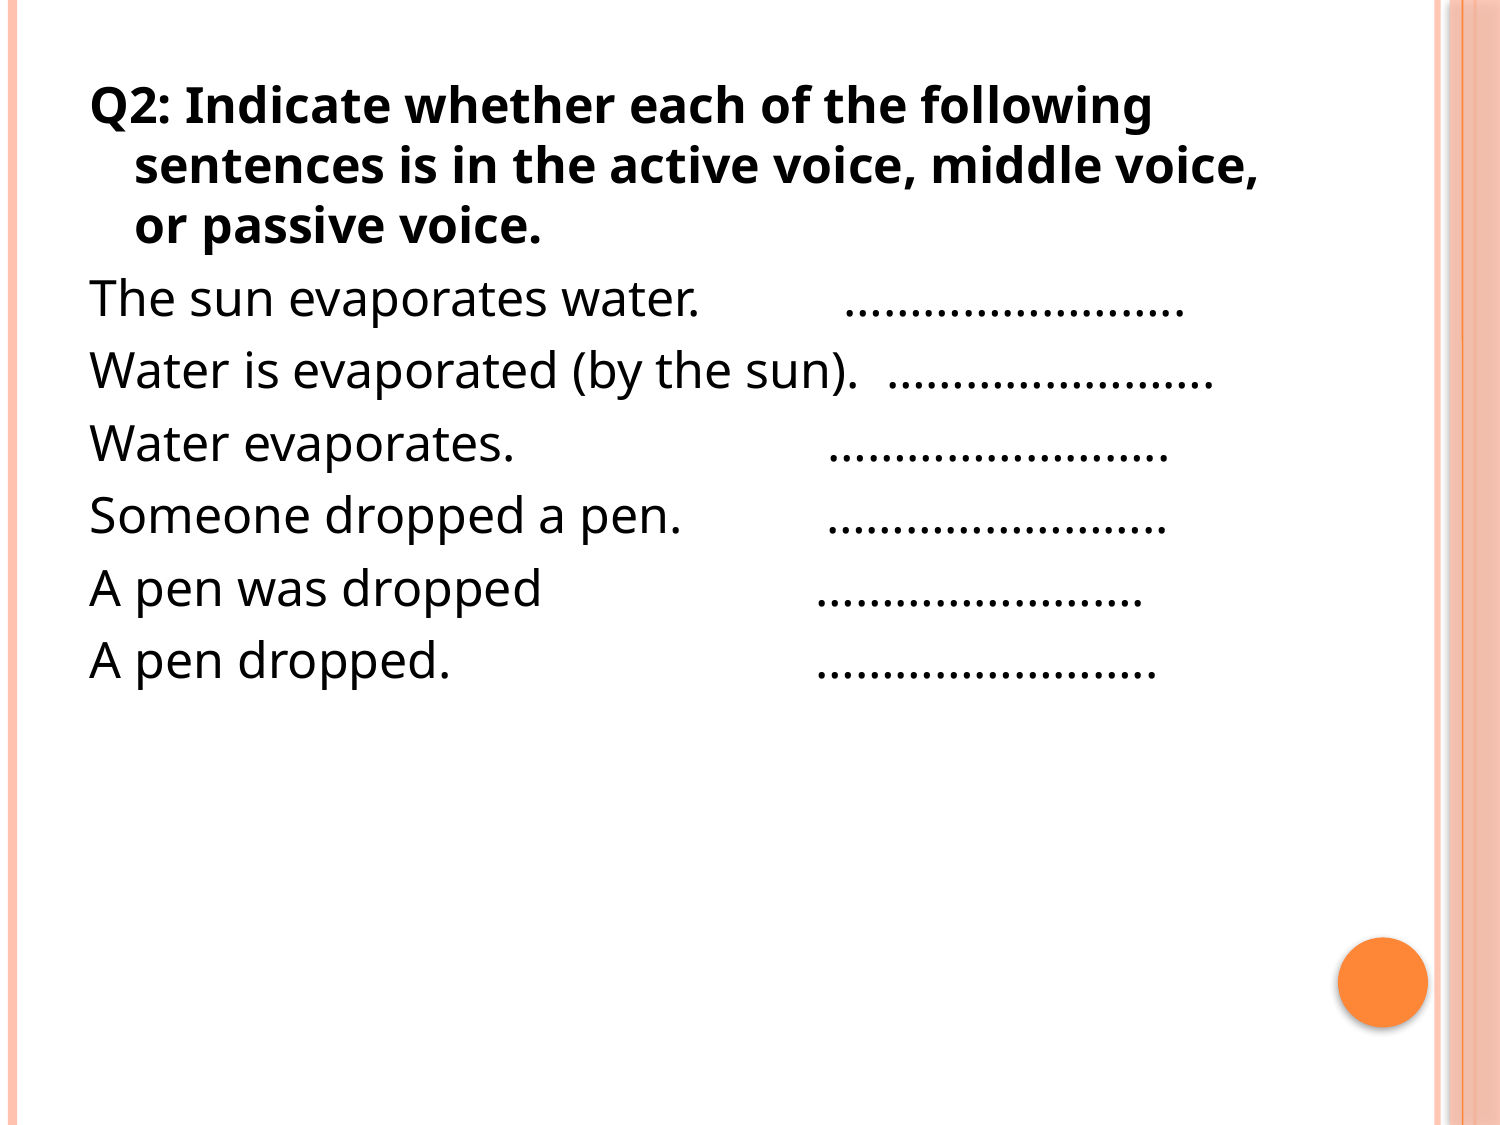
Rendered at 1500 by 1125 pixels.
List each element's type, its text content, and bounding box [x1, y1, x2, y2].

list Q2: Indicate whether each of the following sentences is in the active voice, middle voice, or passive voice. The sun evaporates water. …………………….. Water is evaporated (by the sun). ……………………. Water evaporates. …………………….. Someone dropped a pen. …………………….. A pen was dropped ……………………. A pen dropped. …………………….. [75, 66, 1300, 1062]
